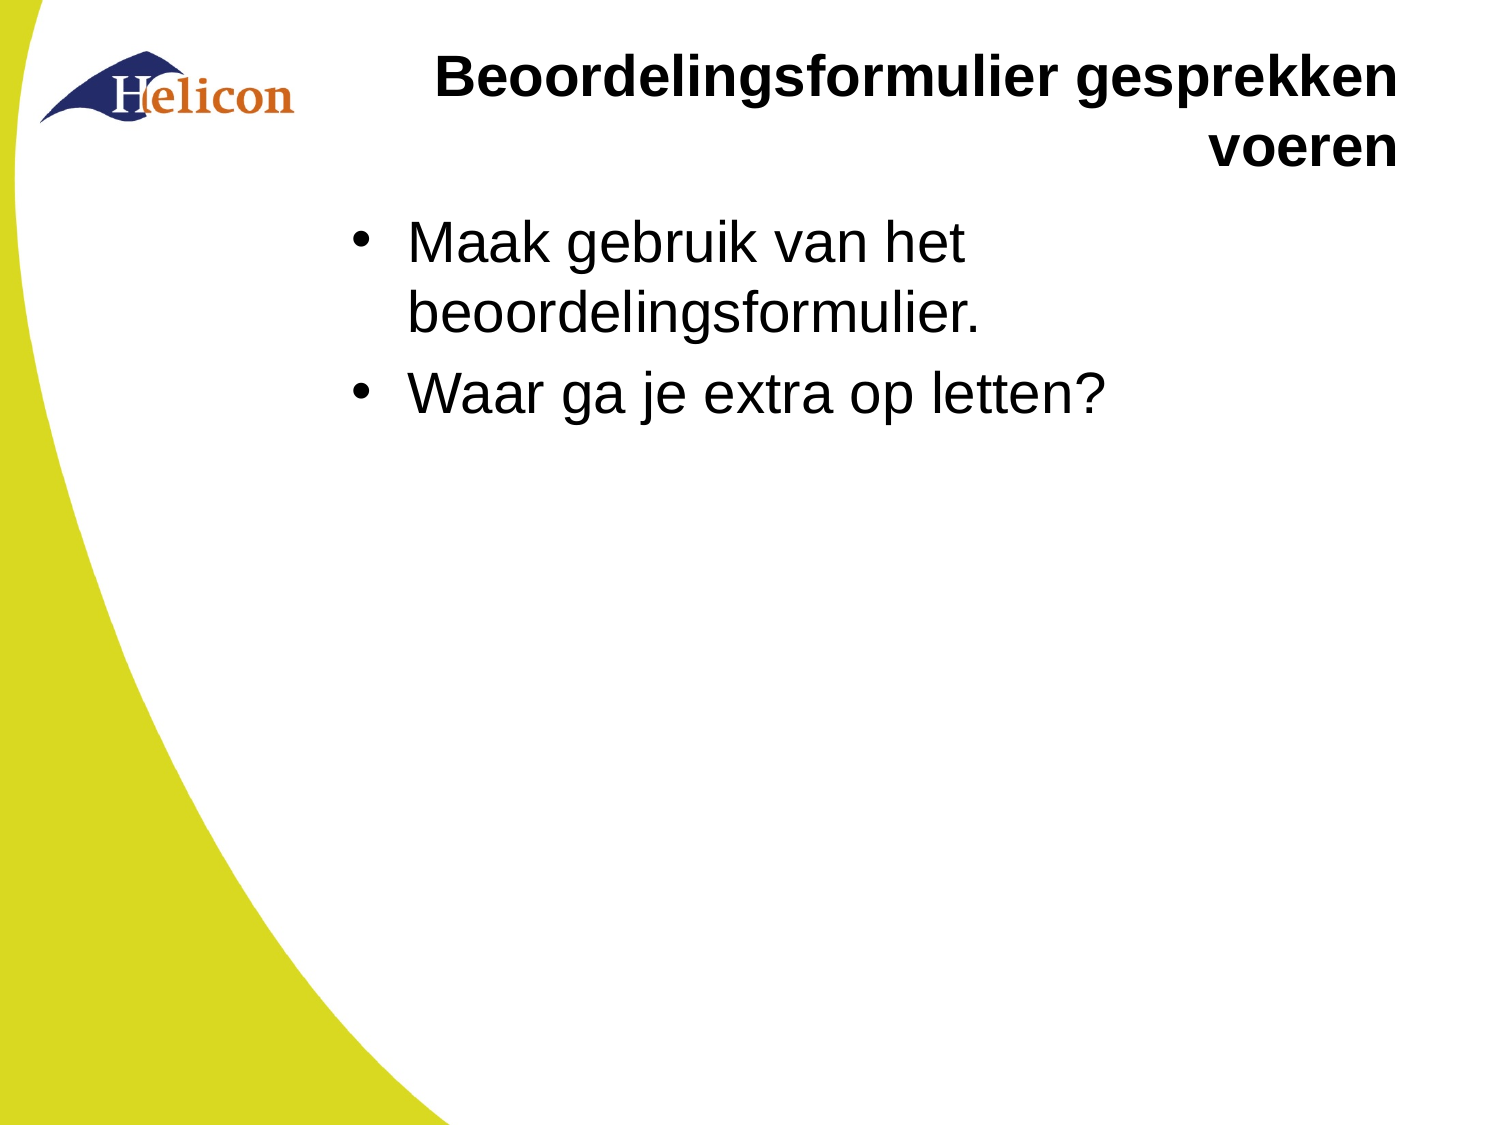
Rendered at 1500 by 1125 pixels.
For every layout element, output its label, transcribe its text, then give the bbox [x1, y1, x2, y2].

list Maak gebruik van het beoordelingsformulier. Waar ga je extra op letten? [336, 196, 1425, 1005]
picture [0, 0, 1500, 1125]
title Beoordelingsformulier gesprekken voeren [324, 54, 1415, 161]
